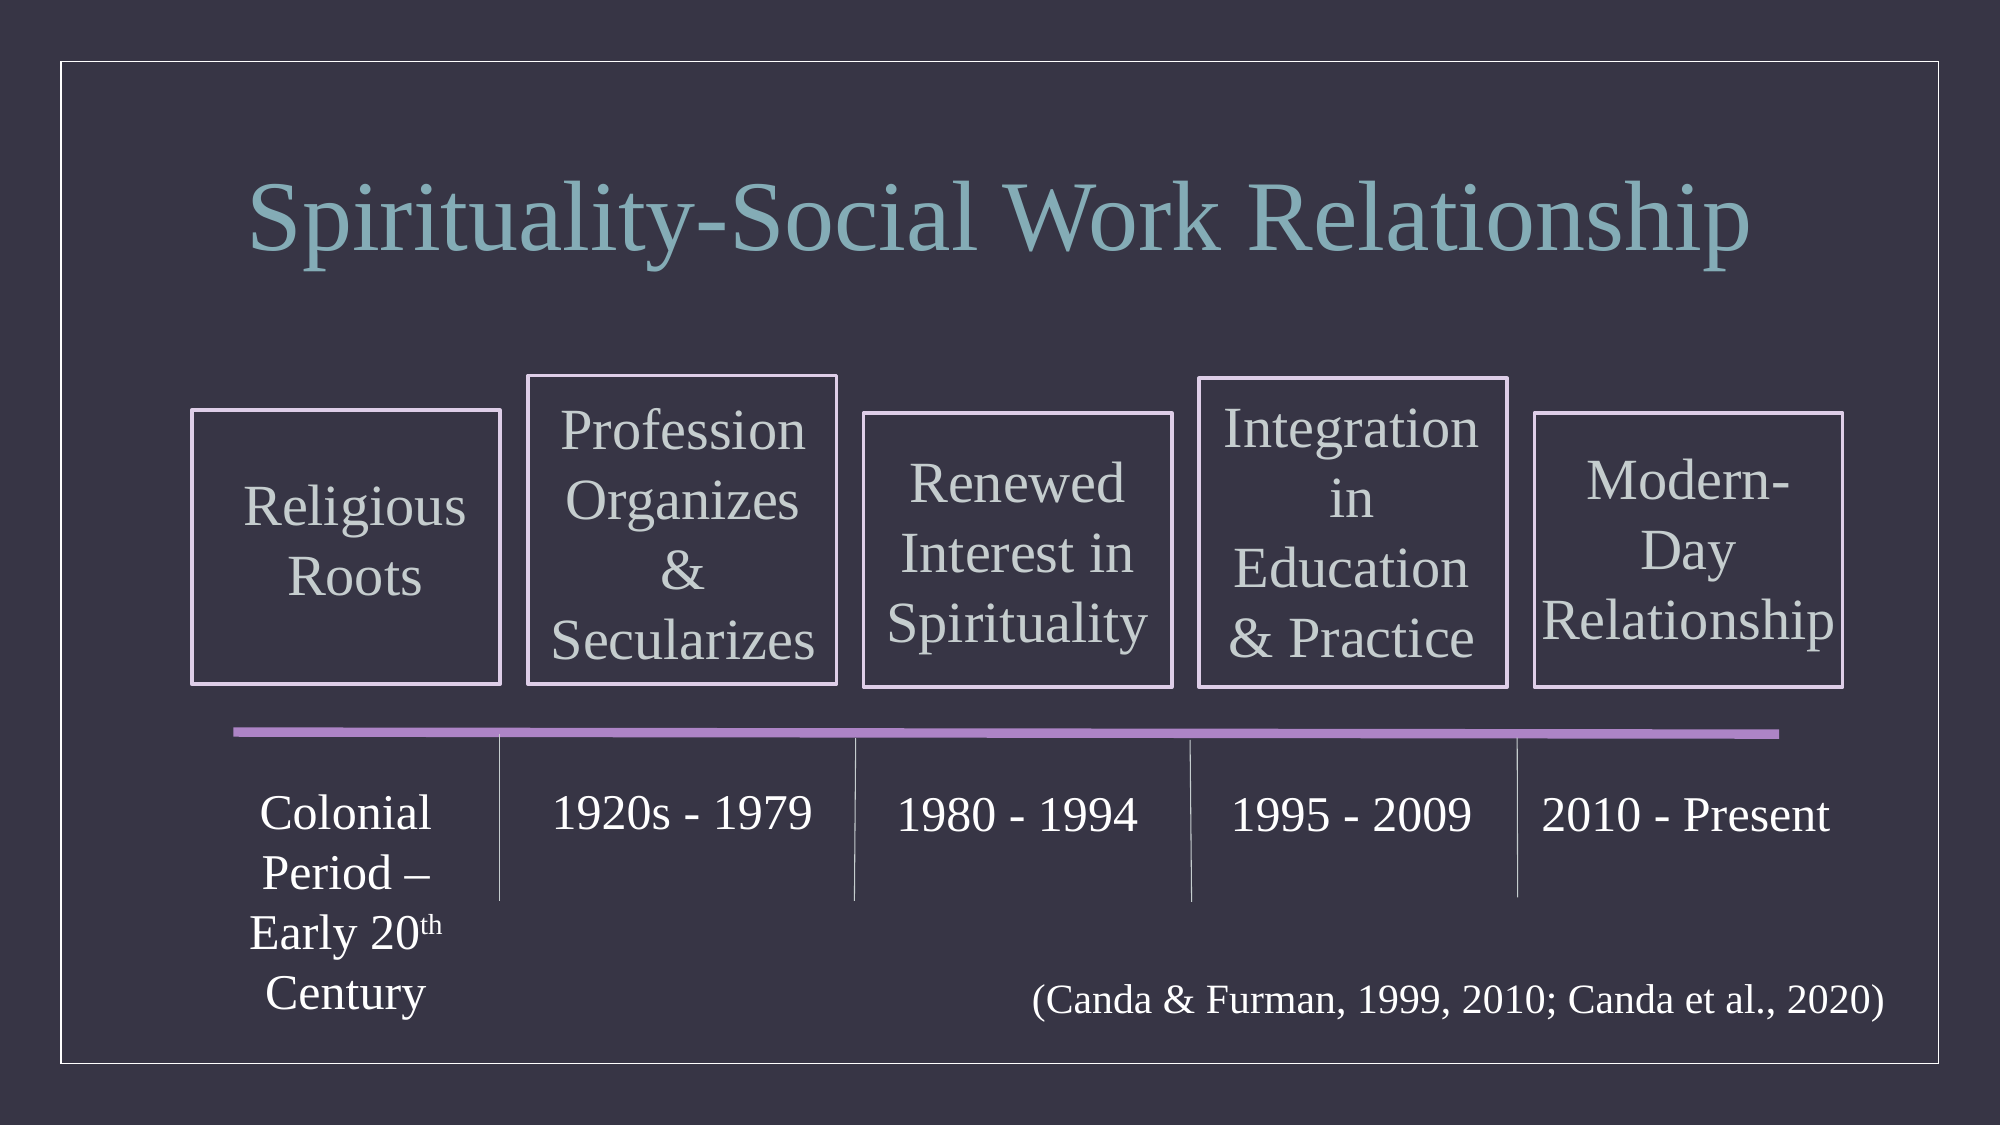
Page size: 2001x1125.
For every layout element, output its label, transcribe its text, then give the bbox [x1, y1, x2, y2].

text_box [191, 375, 1854, 1030]
title Spirituality-Social Work Relationship [174, 105, 1825, 331]
text_box (Canda & Furman, 1999, 2010; Canda et al., 2020) [1861, 964, 1968, 1029]
